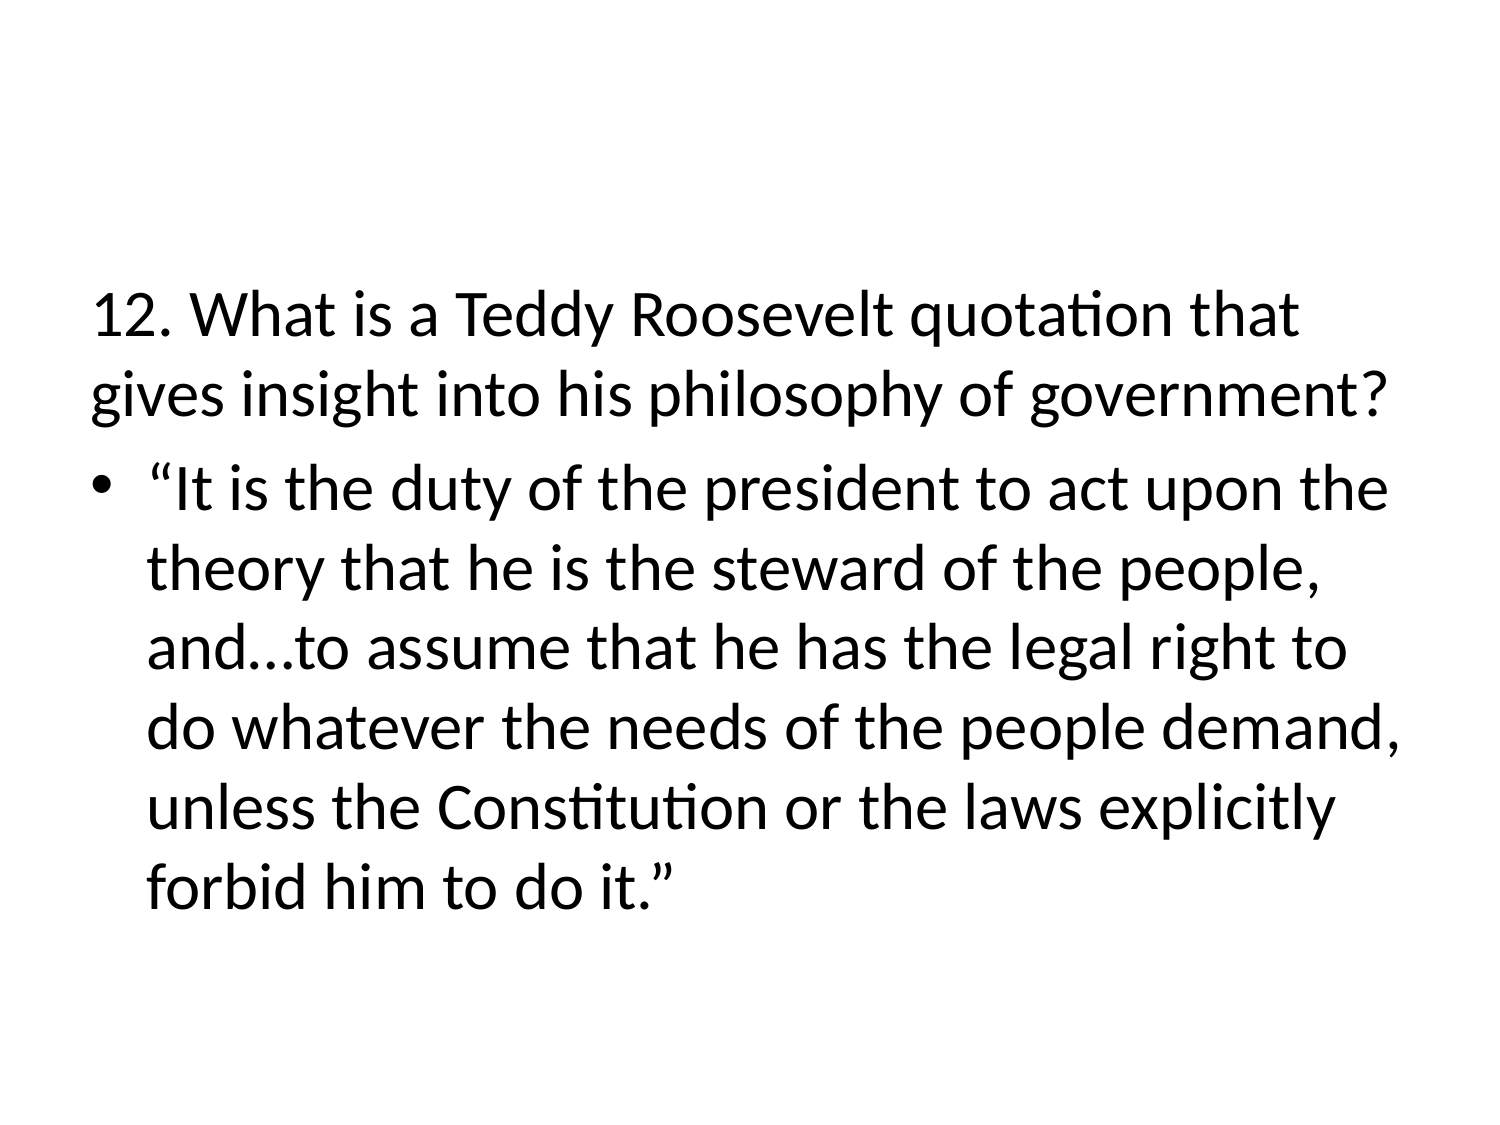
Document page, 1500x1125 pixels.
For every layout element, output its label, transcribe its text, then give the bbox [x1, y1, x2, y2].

list 12. What is a Teddy Roosevelt quotation that gives insight into his philosophy of government? “It is the duty of the president to act upon the theory that he is the steward of the people, and…to assume that he has the legal right to do whatever the needs of the people demand, unless the Constitution or the laws explicitly forbid him to do it.” [75, 262, 1425, 1005]
